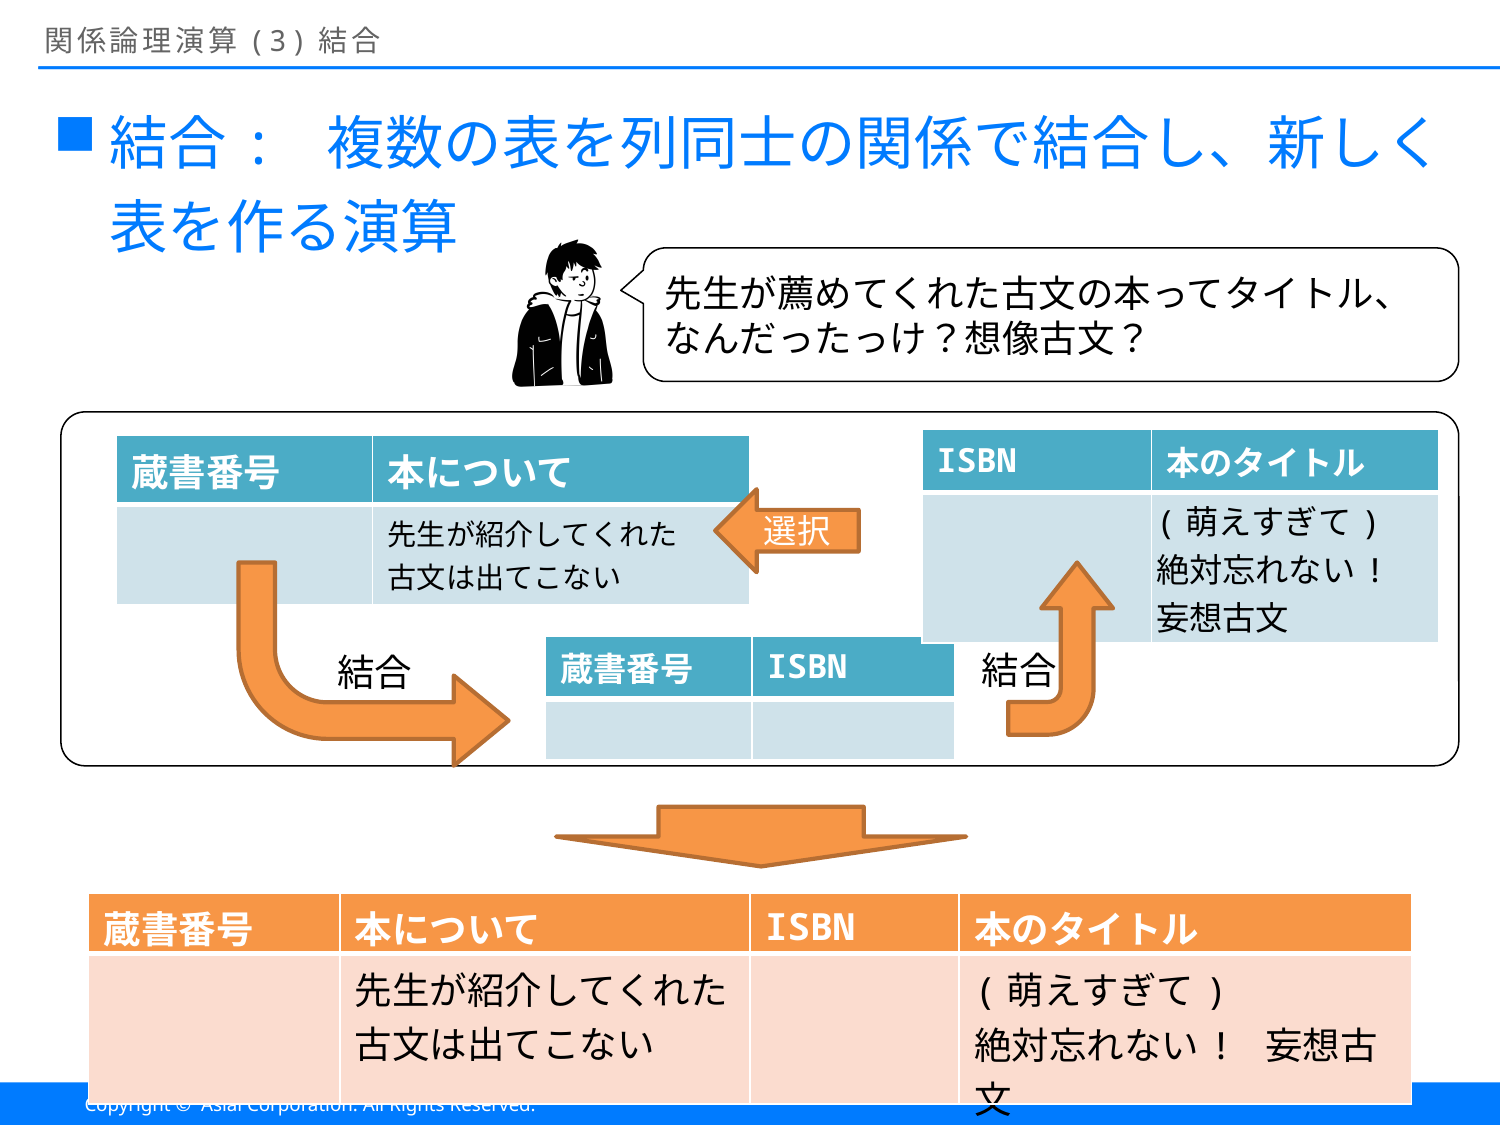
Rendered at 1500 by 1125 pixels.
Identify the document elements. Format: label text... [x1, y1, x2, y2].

table_cell [117, 507, 372, 604]
table_cell [923, 495, 1151, 642]
table_header 蔵書番号 [546, 637, 751, 696]
table_header ISBN [751, 894, 958, 951]
table_cell 先生が紹介してくれた 古文は出てこない [341, 956, 749, 1103]
table_header 本のタイトル [1152, 430, 1438, 490]
table_cell [753, 702, 954, 759]
table_header 本のタイトル [960, 894, 1411, 951]
table_cell [546, 702, 751, 759]
table_cell (萌えすぎて) 絶対忘れない! 妄想古文 [1152, 495, 1438, 642]
table_cell [89, 956, 339, 1103]
text_box [236, 560, 511, 768]
text_box 結合 [322, 641, 427, 701]
table_cell 先生が紹介してくれた 古文は出てこない [373, 507, 749, 604]
table_cell (萌えすぎて) 絶対忘れない! 妄想古文 [960, 956, 1411, 1103]
table_header ISBN [923, 430, 1151, 490]
picture [508, 236, 616, 391]
table_header 蔵書番号 [89, 894, 339, 951]
list 結合: 複数の表を列同士の関係で結合し、新しく表を作る演算 [38, 84, 1459, 988]
text_box [1006, 560, 1115, 737]
table_header ISBN [753, 637, 954, 696]
text_box [553, 804, 969, 869]
table_header 本について [341, 894, 749, 951]
text_box 先生が薦めてくれた古文の本ってタイトル、 なんだったっけ？想像古文？ [620, 245, 1461, 384]
table_header 本について [373, 436, 749, 502]
table_header 蔵書番号 [117, 436, 372, 502]
table_cell [751, 956, 958, 1103]
title 関係論理演算(3)結合 [29, 7, 1223, 72]
text_box 結合 [966, 640, 1072, 700]
text_box 選択 [713, 487, 861, 575]
